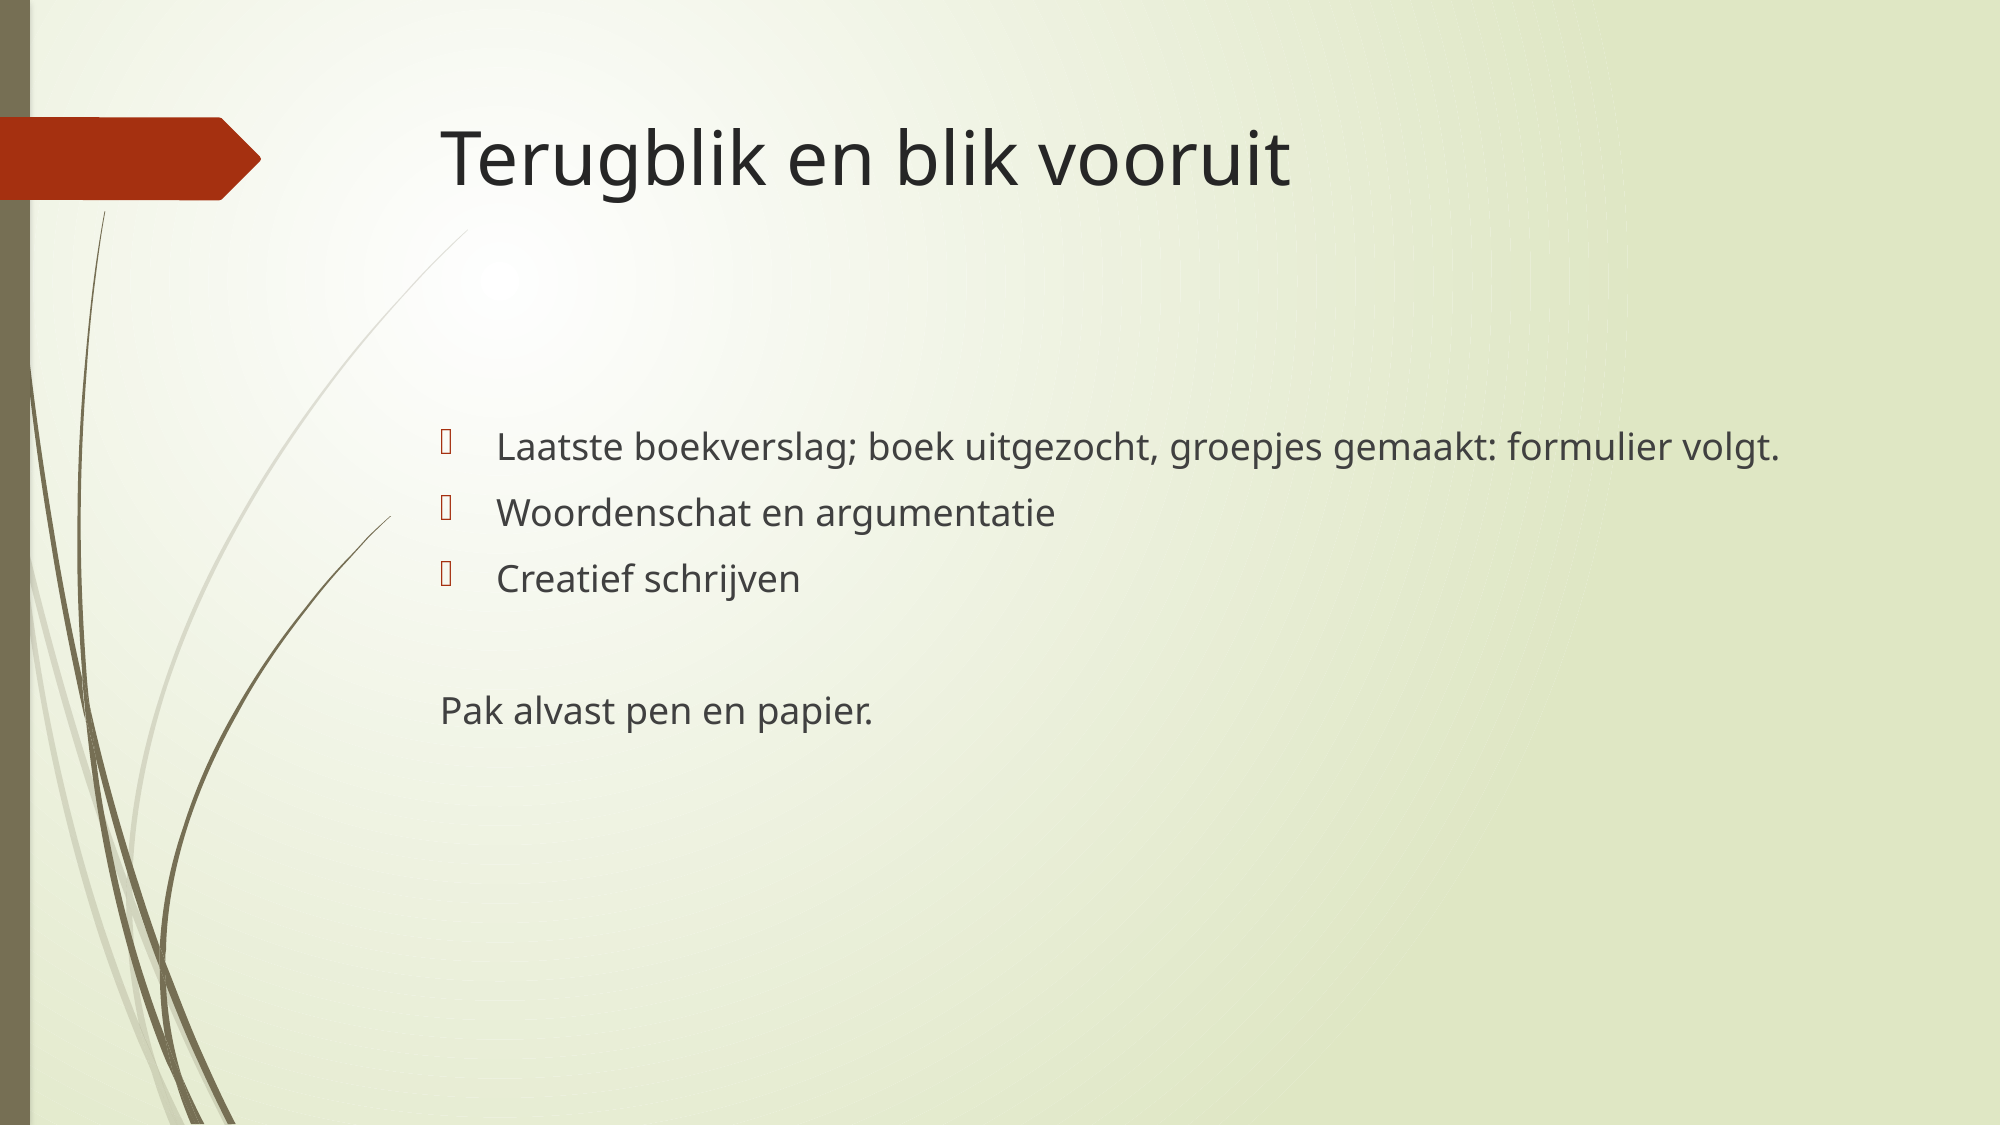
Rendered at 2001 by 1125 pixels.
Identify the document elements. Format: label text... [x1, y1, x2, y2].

title Terugblik en blik vooruit [425, 102, 1888, 313]
list Laatste boekverslag; boek uitgezocht, groepjes gemaakt: formulier volgt. Woordenschat en argumentatie Creatief schrijven Pak alvast pen en papier. [424, 350, 1888, 970]
